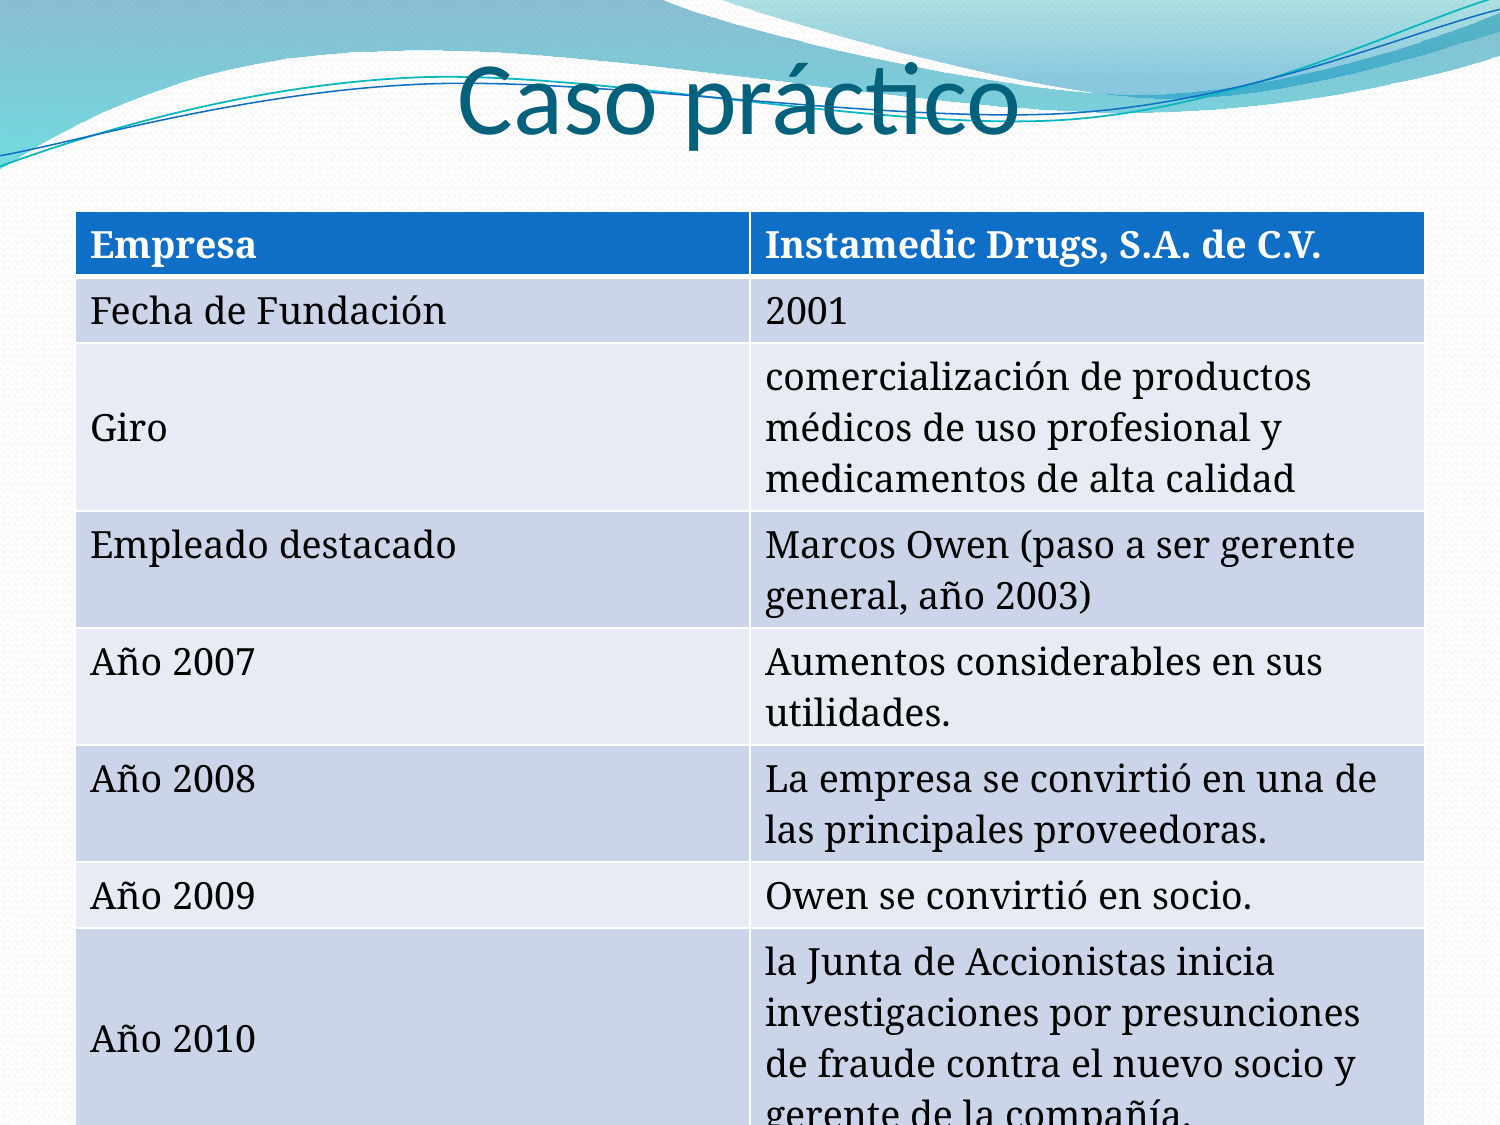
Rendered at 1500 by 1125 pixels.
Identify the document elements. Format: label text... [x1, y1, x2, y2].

table_cell Año 2009 [76, 863, 749, 927]
table_cell Marcos Owen (paso a ser gerente general, año 2003) [751, 512, 1424, 627]
table_cell Fecha de Fundación [76, 279, 749, 342]
table_cell Owen se convirtió en socio. [751, 863, 1424, 927]
table_cell Año 2010 [76, 929, 749, 1125]
table_cell Año 2008 [76, 746, 749, 861]
title Caso práctico [64, 30, 1415, 161]
table_cell la Junta de Accionistas inicia investigaciones por presunciones de fraude contra el nuevo socio y gerente de la compañía. [751, 929, 1424, 1125]
table_cell 2001 [751, 279, 1424, 342]
table_header Empresa [76, 212, 749, 274]
table_header Instamedic Drugs, S.A. de C.V. [751, 212, 1424, 274]
table_cell Año 2007 [76, 629, 749, 744]
table_cell Empleado destacado [76, 512, 749, 627]
table_cell La empresa se convirtió en una de las principales proveedoras. [751, 746, 1424, 861]
table_cell Aumentos considerables en sus utilidades. [751, 629, 1424, 744]
table_cell comercialización de productos médicos de uso profesional y medicamentos de alta calidad [751, 344, 1424, 510]
table_cell Giro [76, 344, 749, 510]
